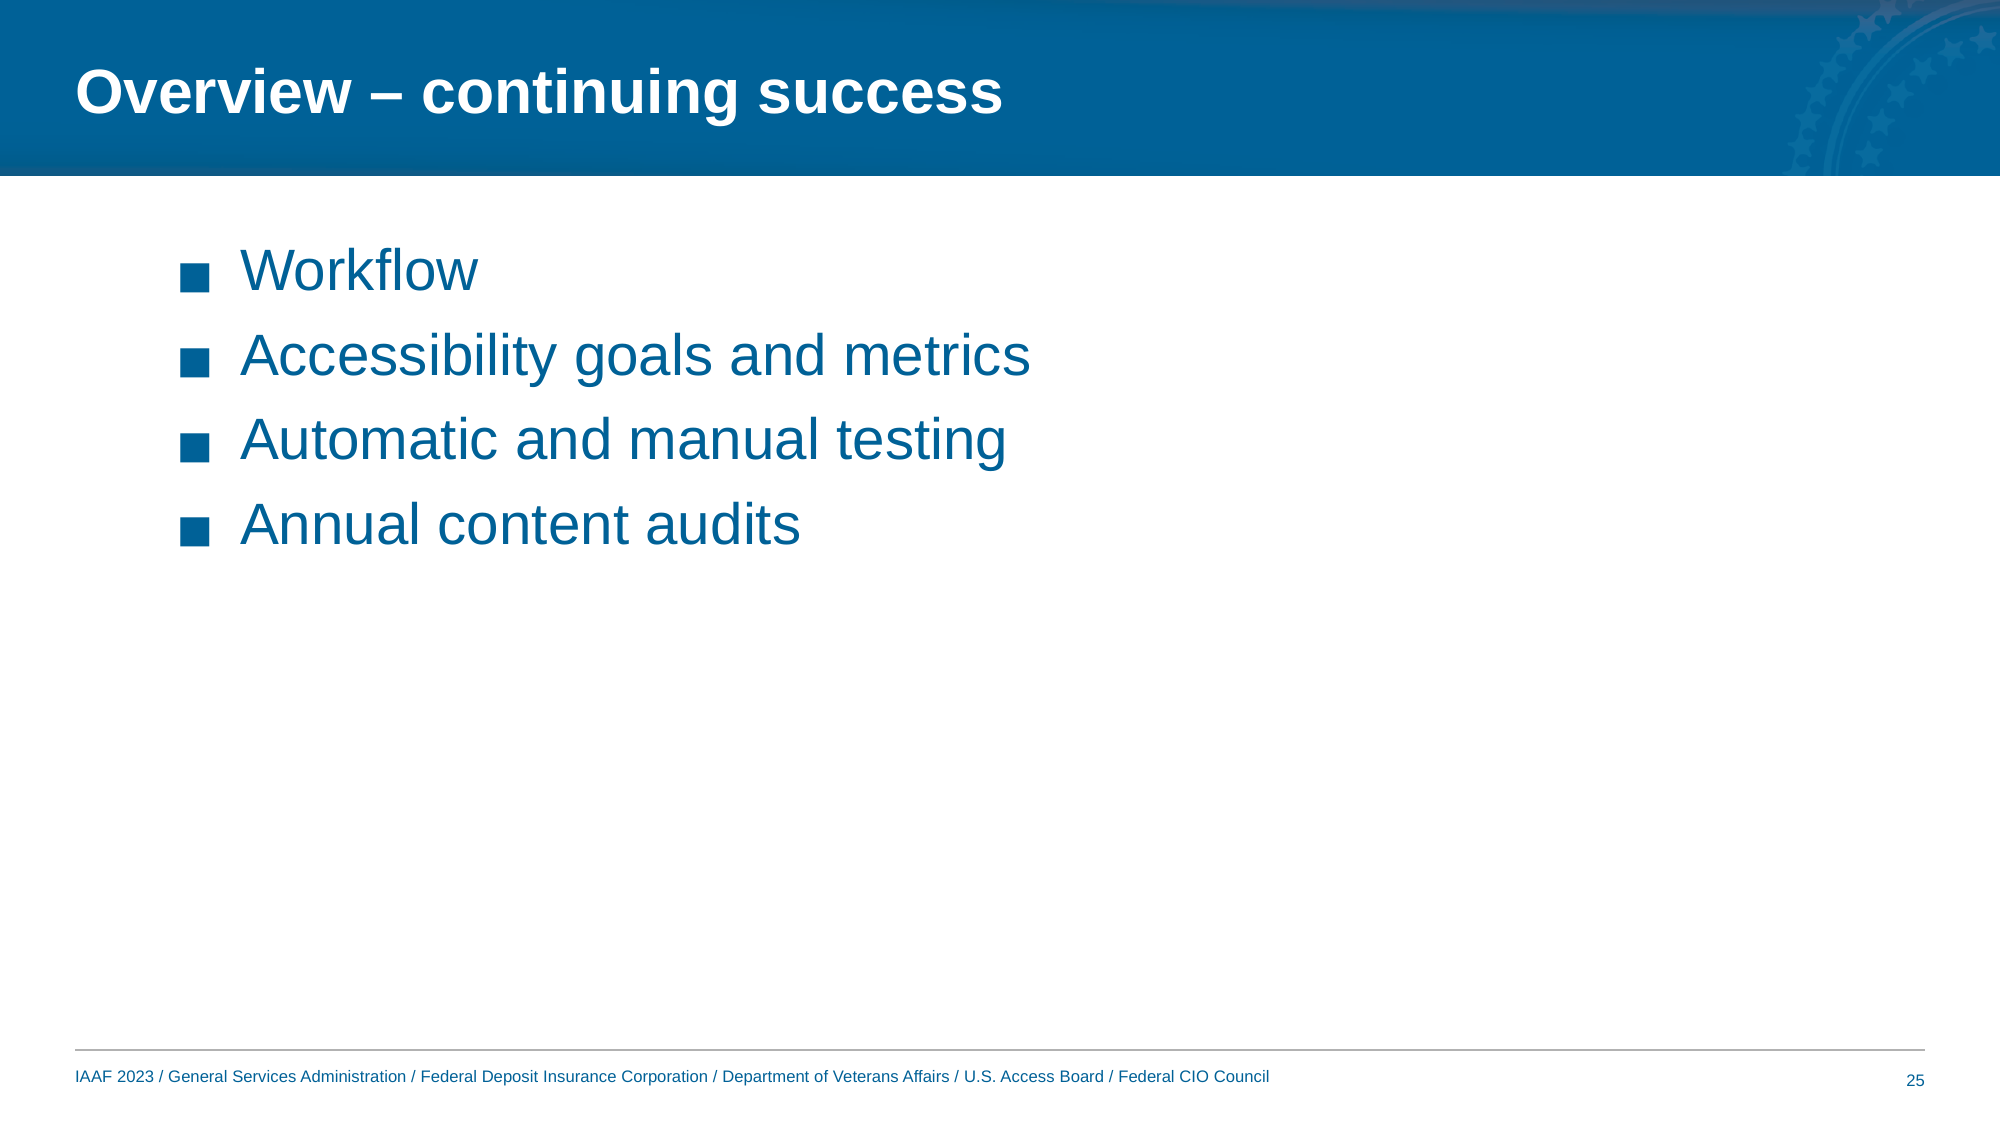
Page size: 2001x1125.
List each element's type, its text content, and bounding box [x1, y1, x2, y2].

picture [0, 168, 666, 176]
picture [0, 0, 2000, 176]
slide_number 25 [1880, 1065, 1925, 1095]
title Overview – continuing success [75, 52, 1800, 128]
list Workflow Accessibility goals and metrics Automatic and manual testing Annual content audits [75, 224, 1925, 1035]
